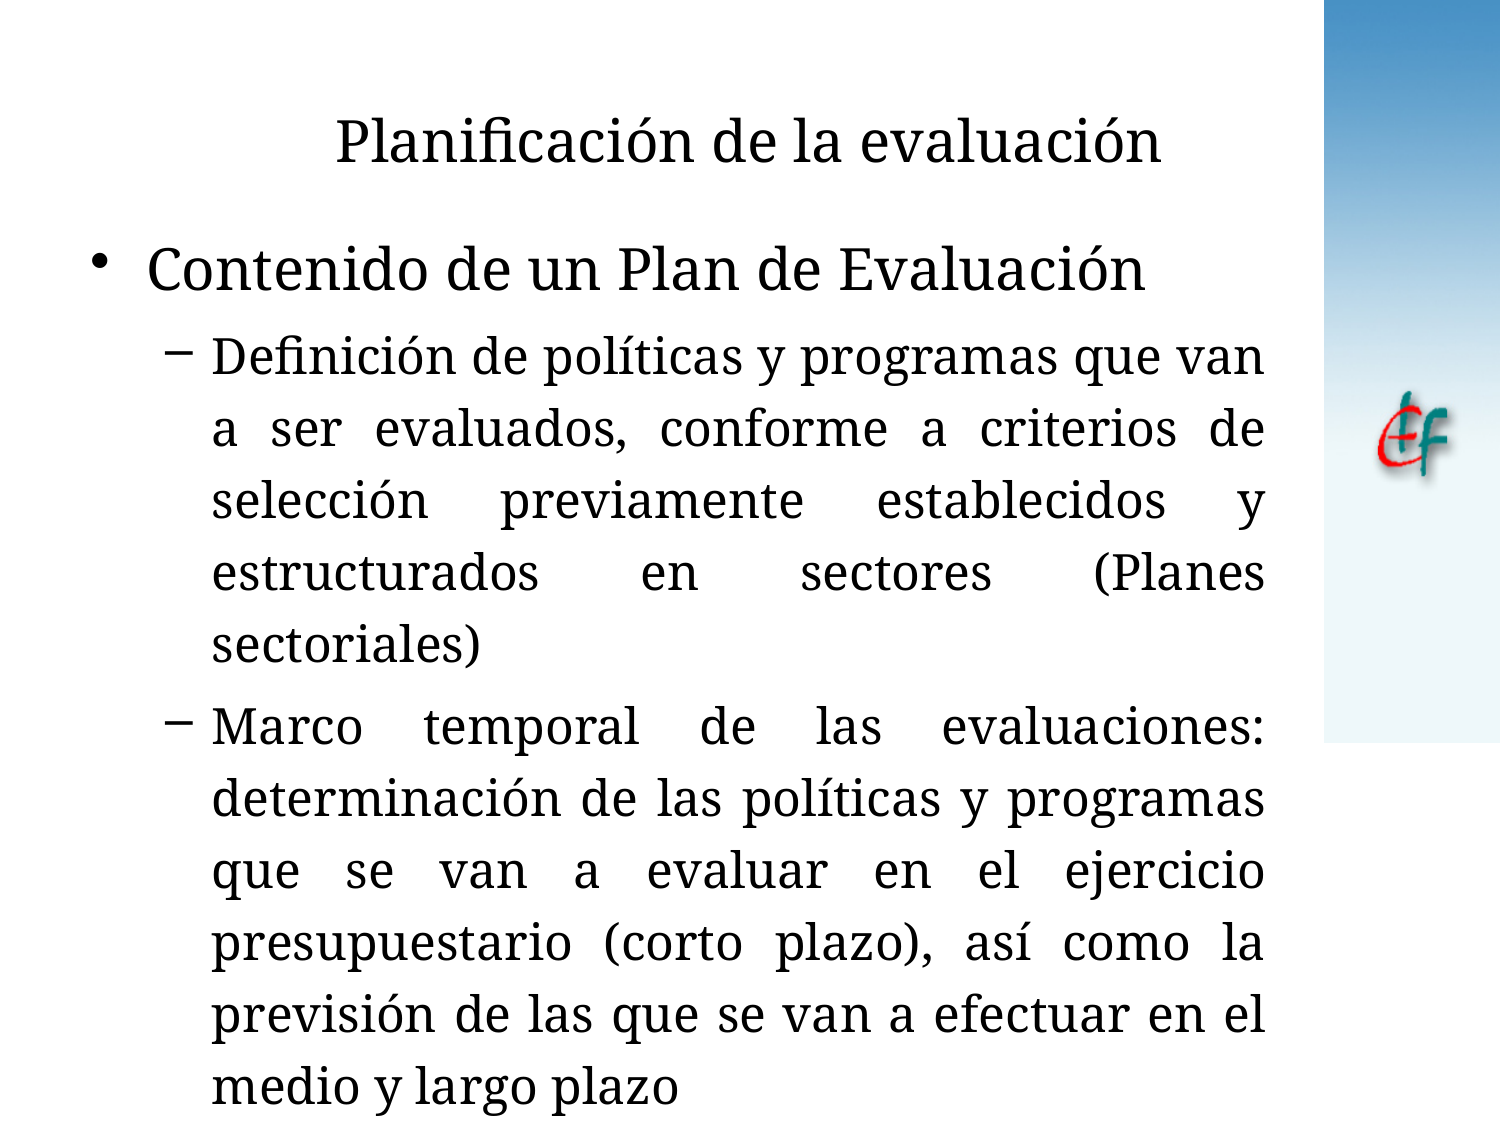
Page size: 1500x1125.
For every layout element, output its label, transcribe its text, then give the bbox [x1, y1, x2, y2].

title Planificación de la evaluación [74, 44, 1318, 233]
list Contenido de un Plan de Evaluación Definición de políticas y programas que van a ser evaluados, conforme a criterios de selección previamente establecidos y estructurados en sectores (Planes sectoriales) Marco temporal de las evaluaciones: determinación de las políticas y programas que se van a evaluar en el ejercicio presupuestario (corto plazo), así como la previsión de las que se van a efectuar en el medio y largo plazo Alcance y tipo de evaluación de cada política o programa. [74, 210, 1282, 1102]
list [1323, 0, 1500, 743]
